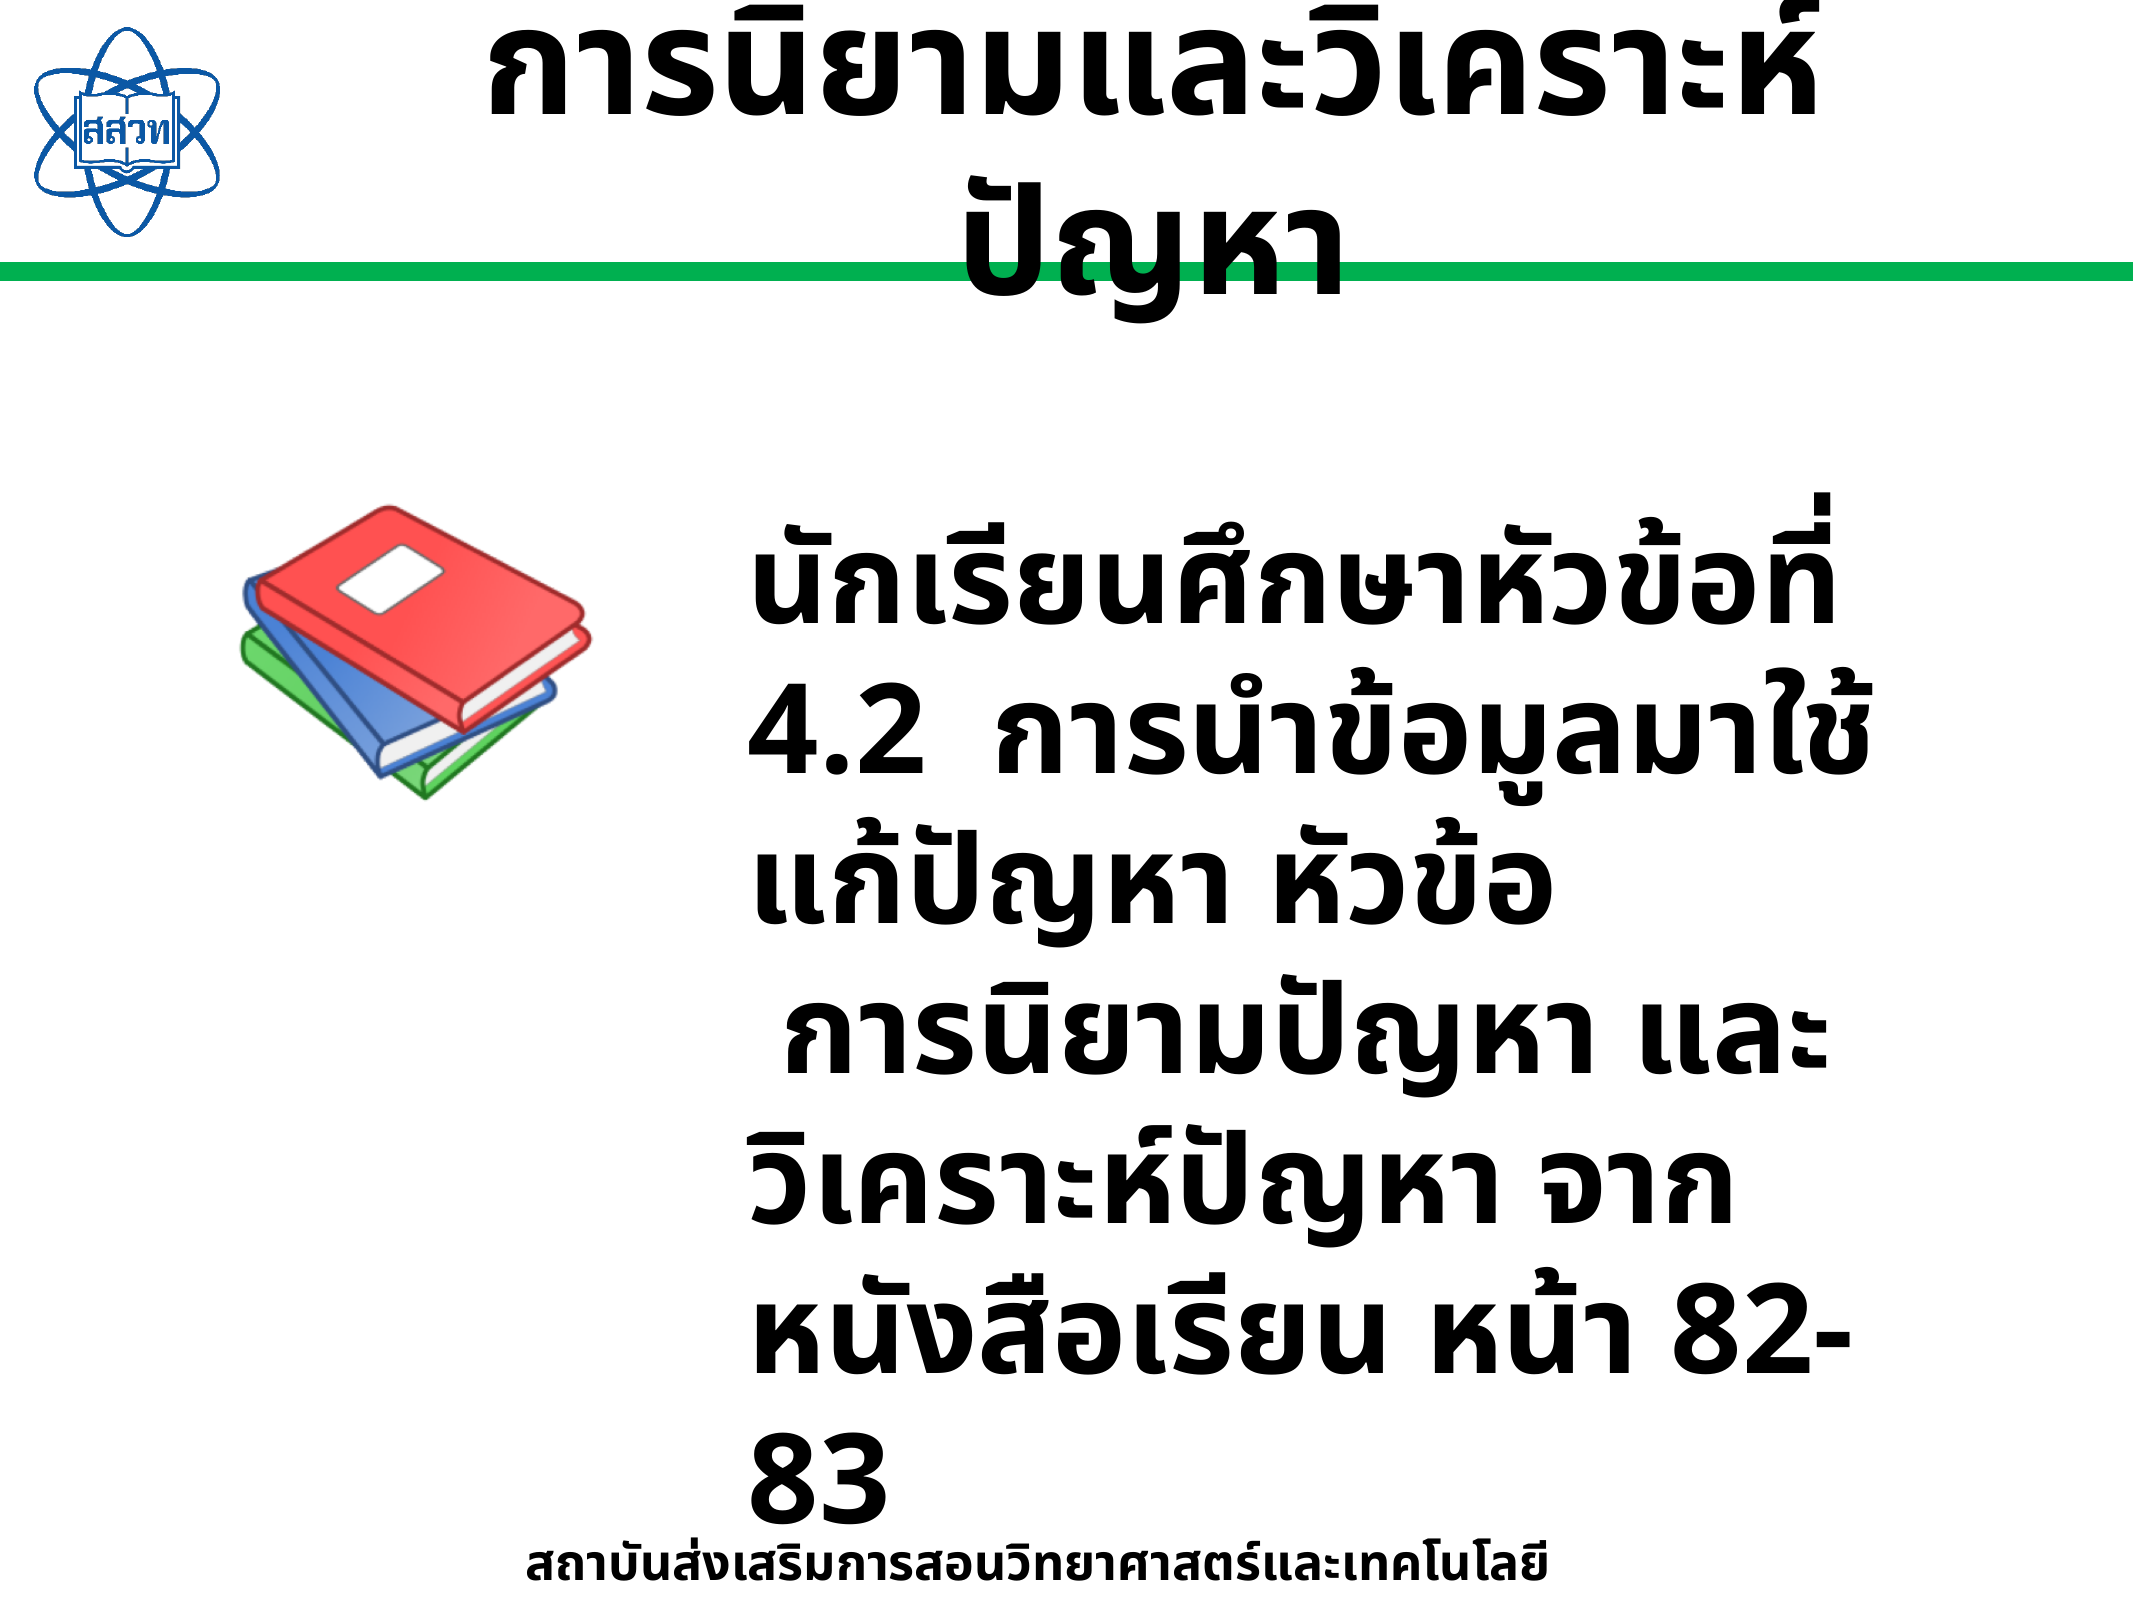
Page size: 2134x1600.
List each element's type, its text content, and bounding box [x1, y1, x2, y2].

text_box การนิยามและวิเคราะห์ปัญหา [305, 274, 2002, 333]
text_box การนิยามและวิเคราะห์ปัญหา [305, 0, 2002, 269]
picture [33, 27, 220, 237]
text_box สถาบันส่งเสริมการสอนวิทยาศาสตร์และเทคโนโลยี [74, 1522, 2002, 1589]
text_box นักเรียนศึกษาหัวข้อที่ 4.2 การนำข้อมูลมาใช้แก้ปัญหา หัวข้อ การนิยามปัญหา และวิเคราะห์ปัญหา จากหนังสือเรียน หน้า 82-83 [733, 490, 1917, 1556]
picture [218, 487, 717, 840]
